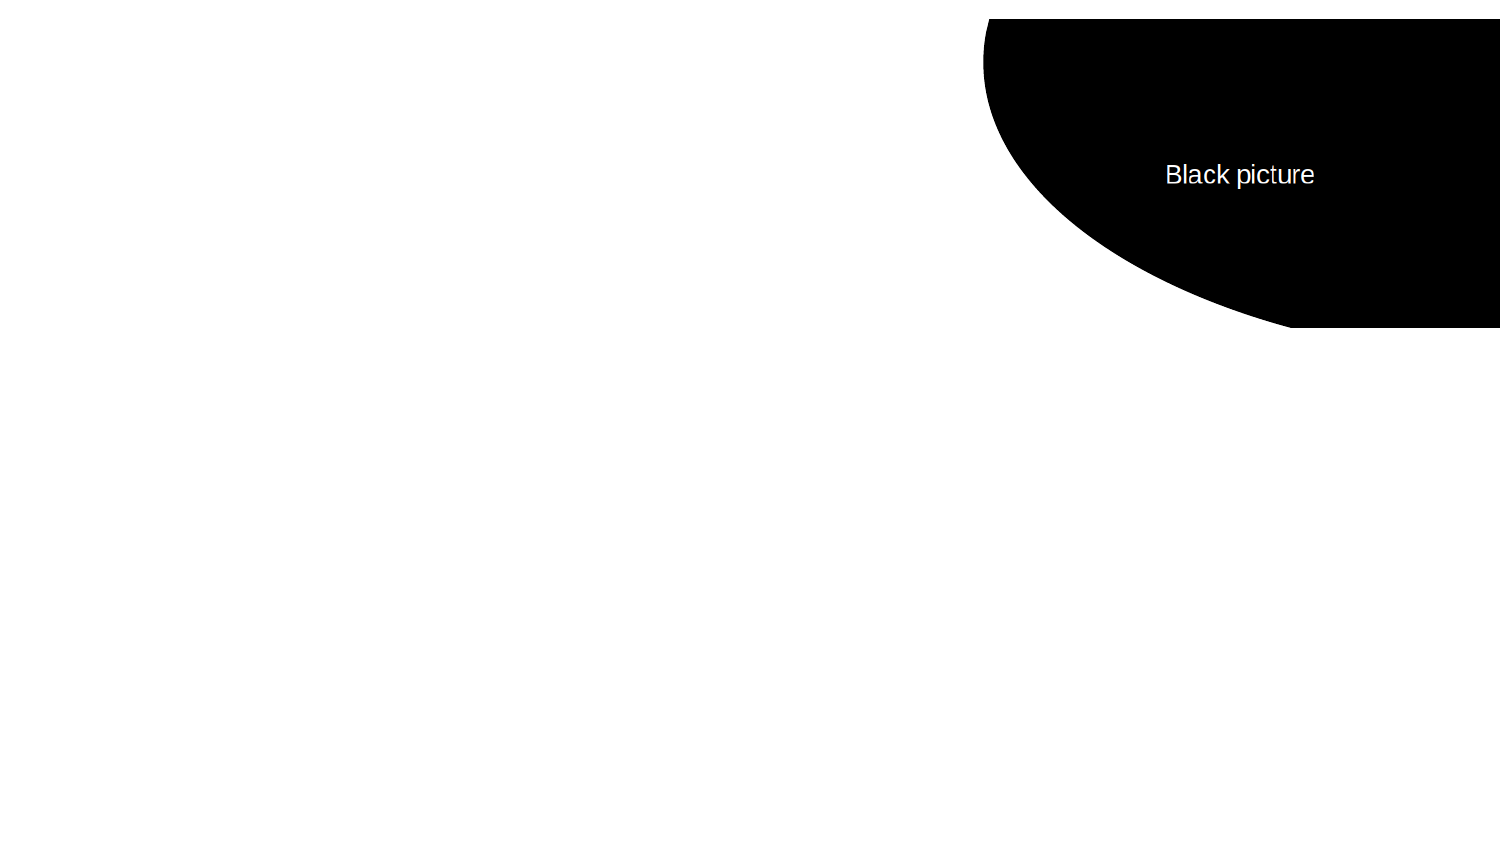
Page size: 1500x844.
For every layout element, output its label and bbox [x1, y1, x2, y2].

picture [983, 18, 1500, 328]
